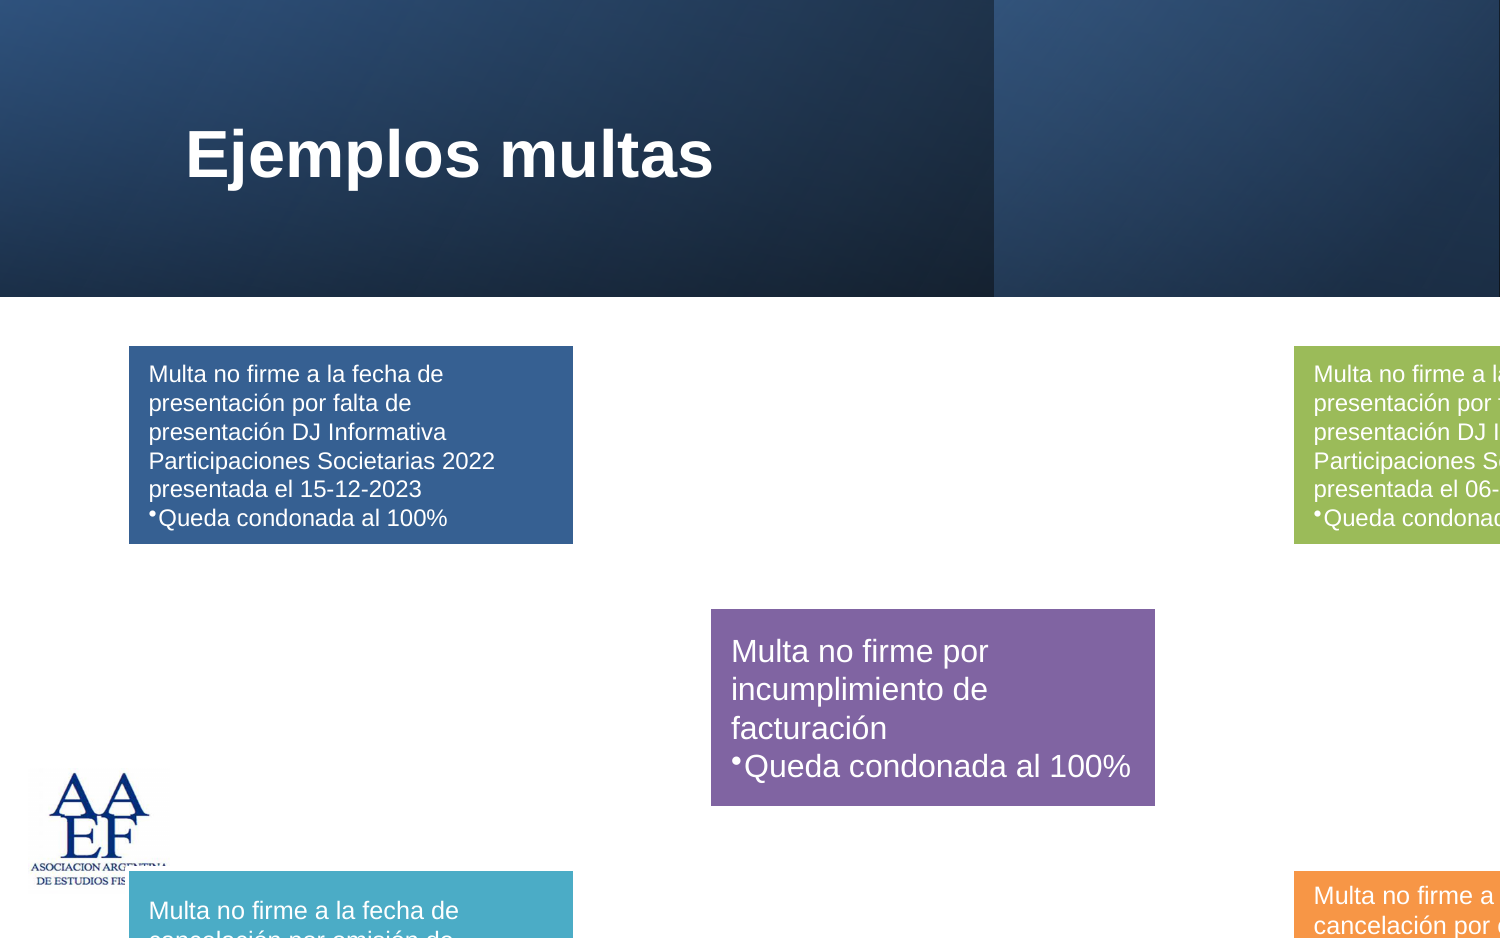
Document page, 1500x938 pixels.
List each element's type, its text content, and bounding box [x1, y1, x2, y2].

text_box [0, 299, 1500, 938]
text_box [0, 0, 1500, 299]
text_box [126, 343, 1472, 849]
picture [28, 768, 171, 895]
text_box Ejemplos multas [170, 47, 1366, 264]
